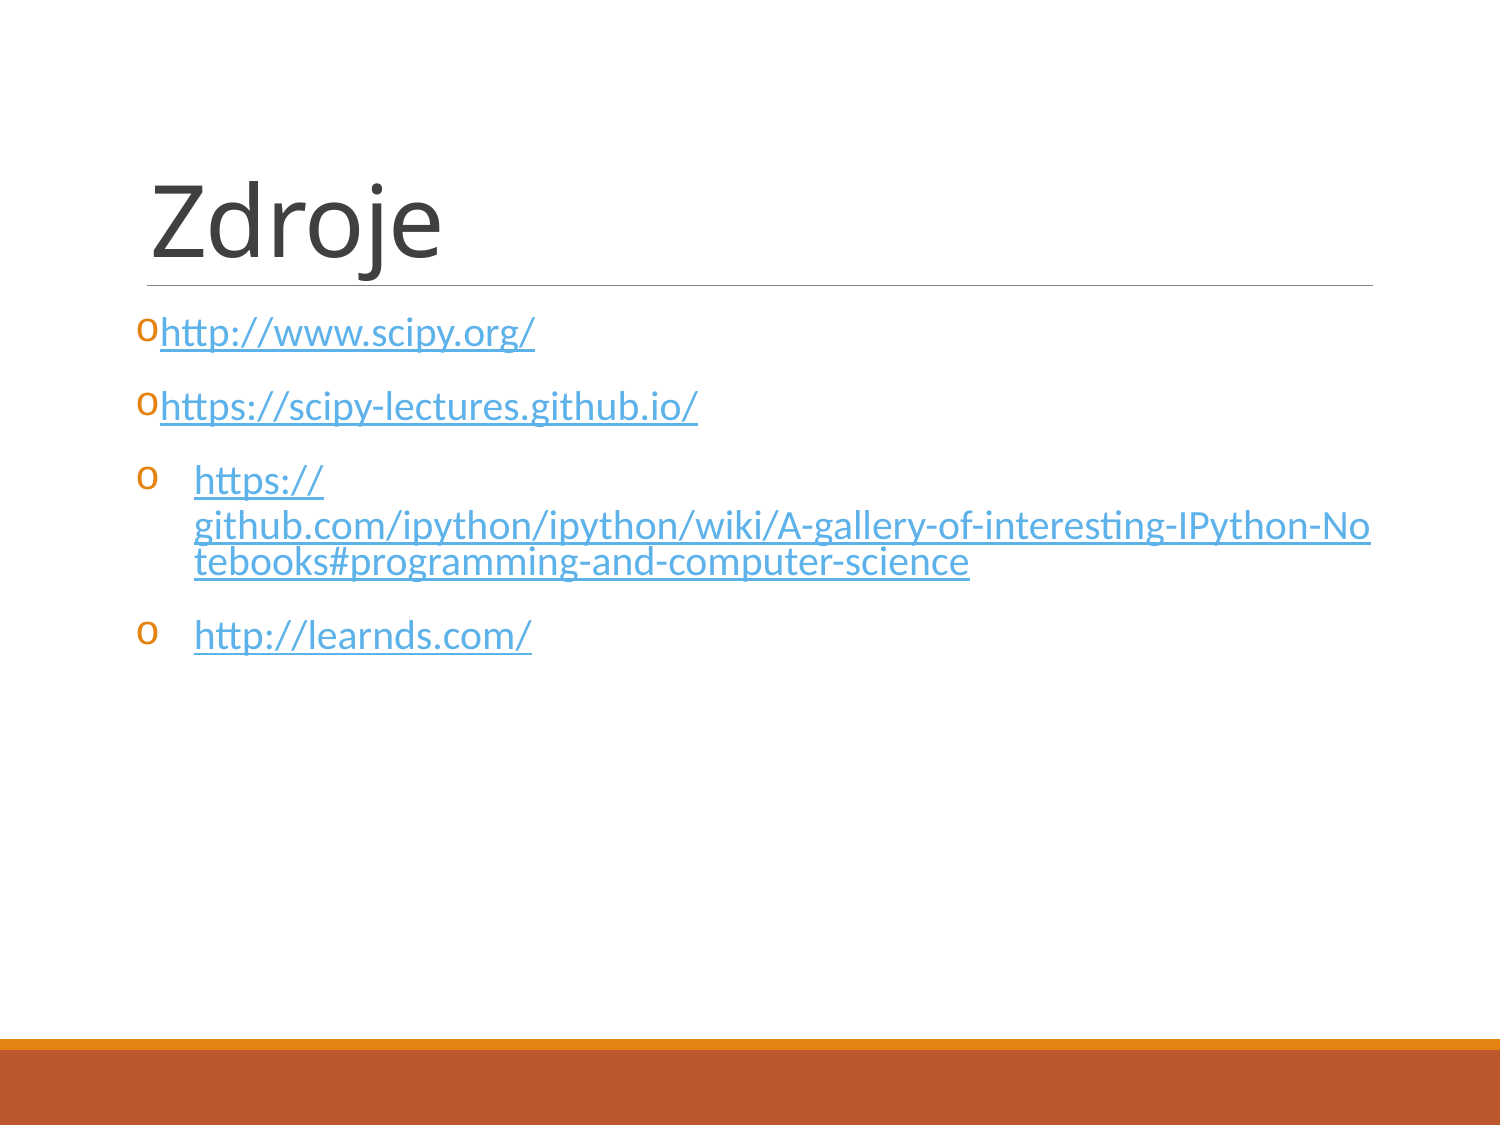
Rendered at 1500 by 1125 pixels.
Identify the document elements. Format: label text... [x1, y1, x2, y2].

title Zdroje [135, 47, 1373, 285]
list http://www.scipy.org/ https://scipy-lectures.github.io/ https://github.com/ipython/ipython/wiki/A-gallery-of-interesting-IPython-Notebooks#programming-and-computer-science http://learnds.com/ [135, 302, 1373, 963]
